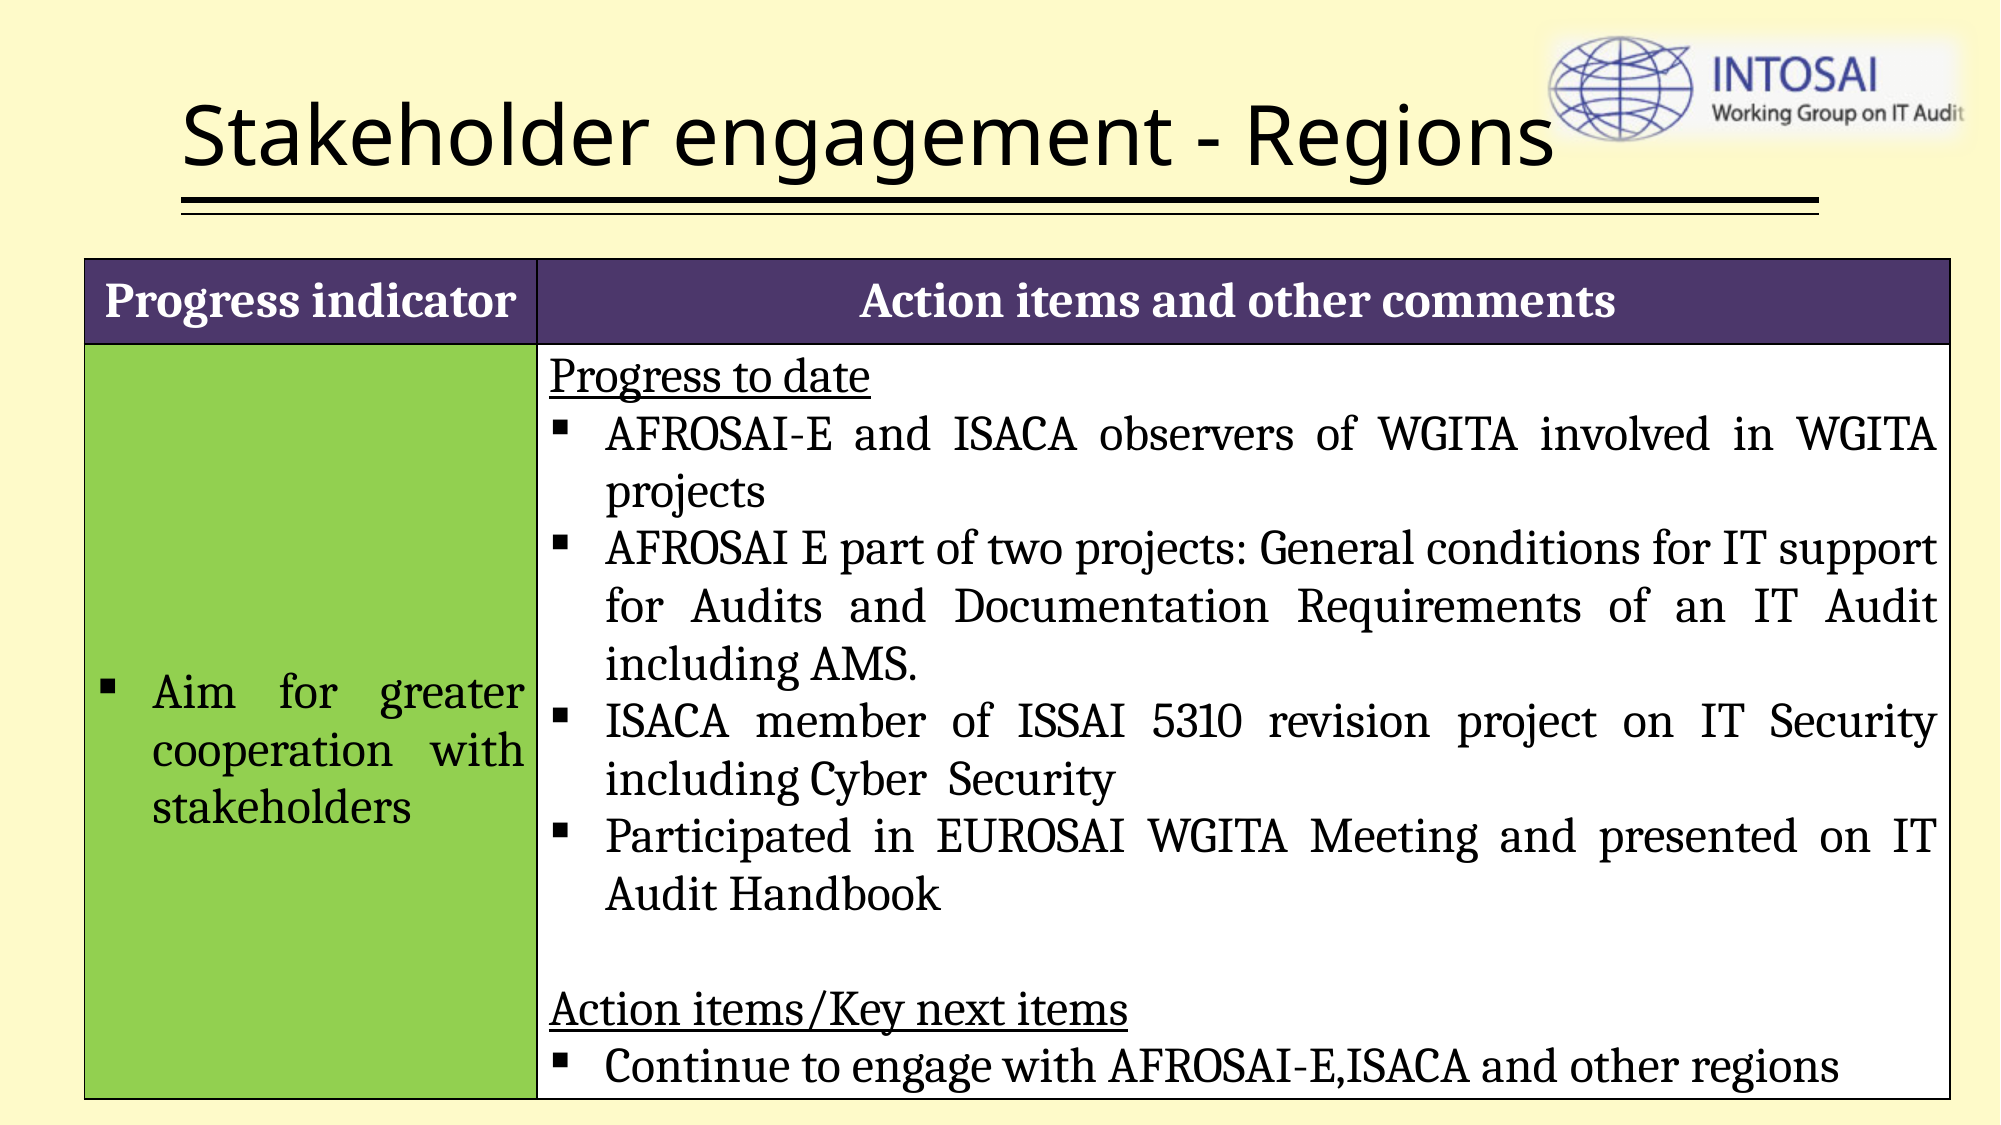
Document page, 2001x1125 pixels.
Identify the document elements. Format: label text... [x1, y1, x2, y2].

table_header Progress indicator [85, 260, 536, 343]
table_header Action items and other comments [538, 260, 1949, 343]
title Stakeholder engagement - Regions [181, 64, 1559, 192]
table_cell Aim for greater cooperation with stakeholders [85, 345, 536, 1098]
table_cell Progress to date AFROSAI-E and ISACA observers of WGITA involved in WGITA projects AFROSAI E part of two projects: General conditions for IT support for Audits and Documentation Requirements of an IT Audit including AMS. ISACA member of ISSAI 5310 revision project on IT Security including Cyber Security Participated in EUROSAI WGITA Meeting and presented on IT Audit Handbook Action items/Key next items Continue to engage with AFROSAI-E,ISACA and other regions [538, 345, 1949, 1098]
picture [1565, 50, 1947, 126]
